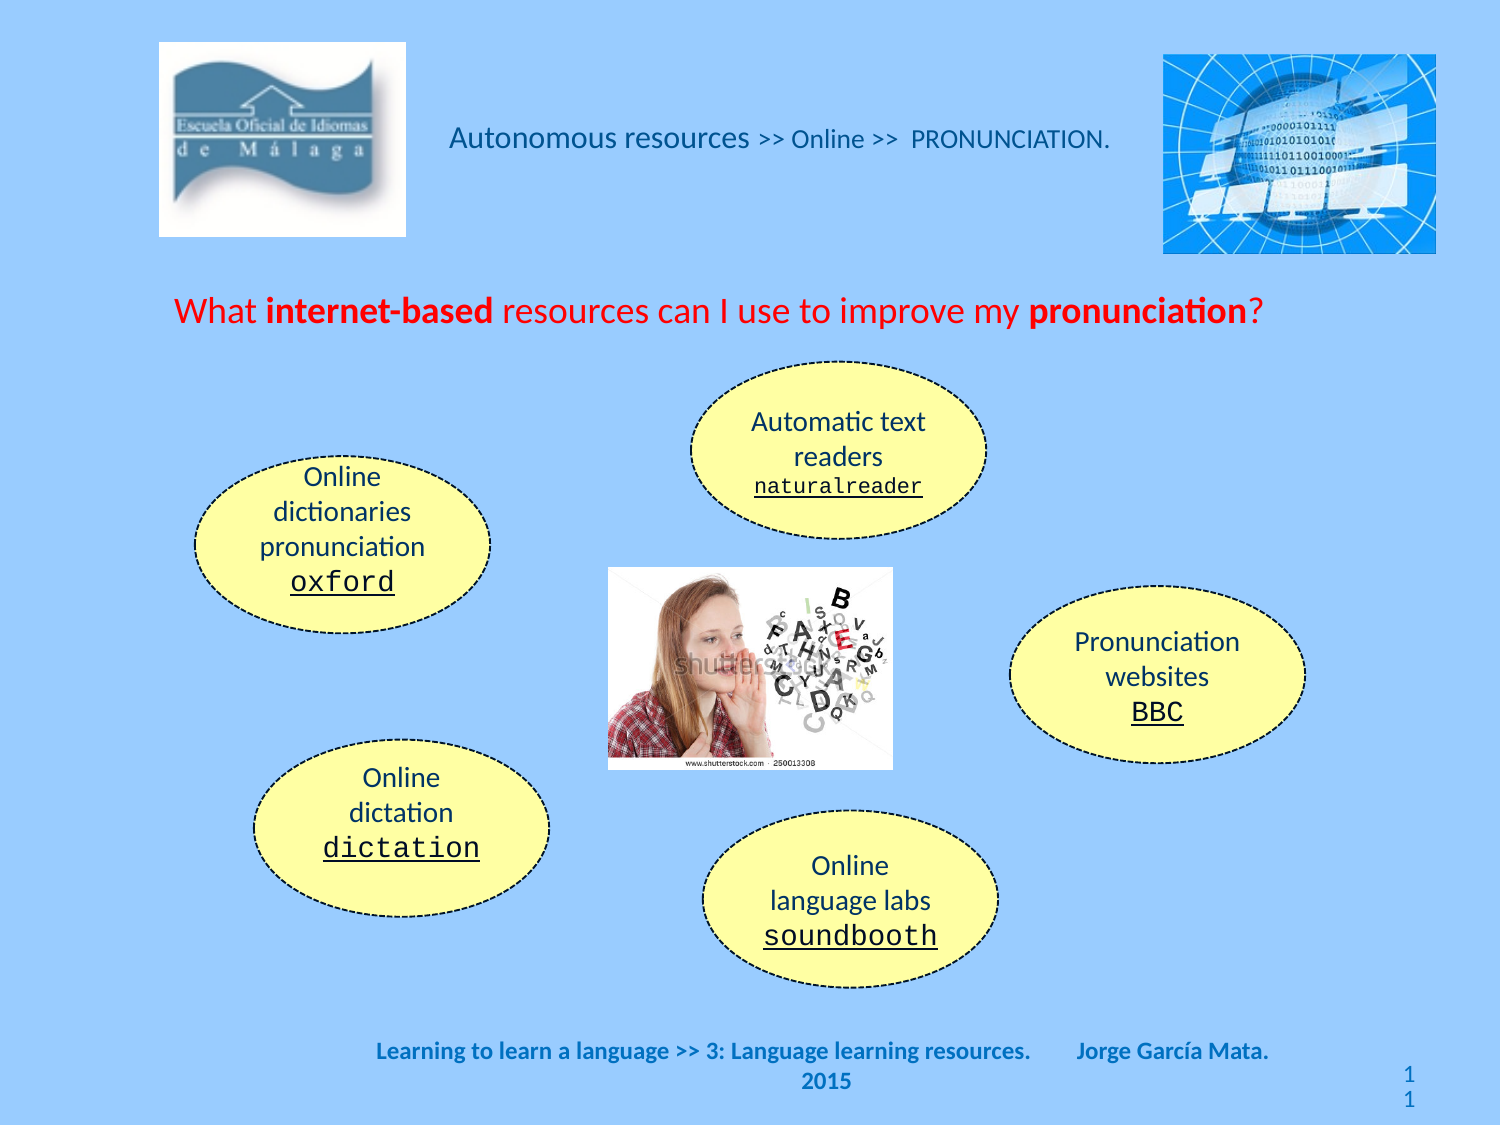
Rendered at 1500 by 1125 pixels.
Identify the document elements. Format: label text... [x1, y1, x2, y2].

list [159, 42, 406, 237]
text_box Automatic text readers naturalreader [690, 360, 988, 540]
slide_number 11 [1387, 1042, 1425, 1103]
text_box What internet-based resources can I use to improve my pronunciation? [159, 278, 1447, 339]
text_box Online dictation dictation [252, 738, 551, 918]
text_box Online language labs soundbooth [701, 809, 999, 989]
title Autonomous resources >> Online >> PRONUNCIATION. [419, 66, 1140, 230]
text_box Online dictionaries pronunciation oxford [193, 455, 492, 635]
footer Learning to learn a language >> 3: Language learning resources. Jorge García Mata. 2015 [336, 1046, 1317, 1083]
text_box Pronunciation websites BBC [1008, 585, 1307, 765]
picture [1163, 54, 1436, 255]
picture [607, 567, 893, 770]
